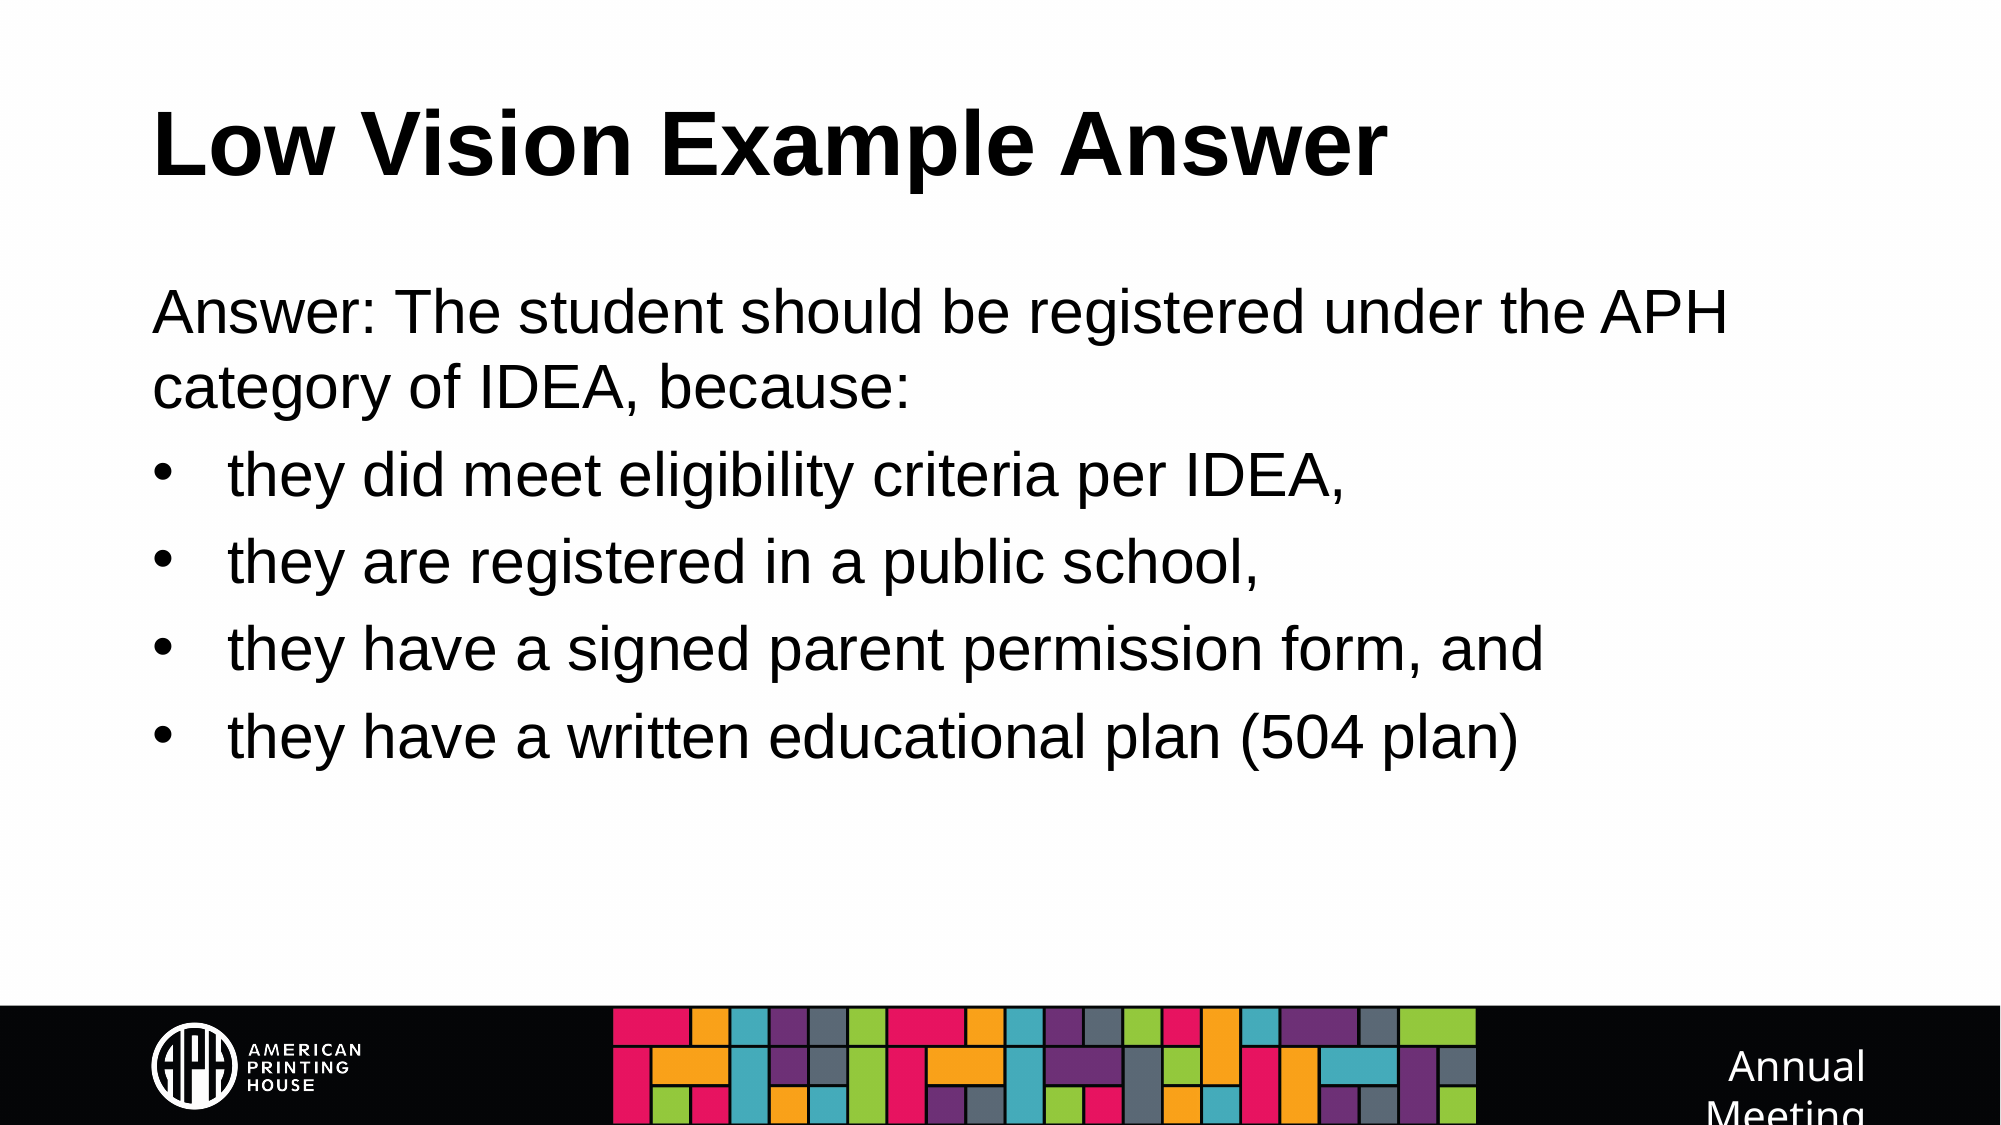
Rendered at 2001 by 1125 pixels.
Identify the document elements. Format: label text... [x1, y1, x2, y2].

picture [1821, 1111, 1833, 1125]
list Answer: The student should be registered under the APH category of IDEA, because: they did meet eligibility criteria per IDEA, they are registered in a public school, they have a signed parent permission form, and they have a written educational plan (504 plan) [137, 263, 1902, 951]
picture [0, 0, 2001, 1125]
title Low Vision Example Answer [137, 59, 1863, 232]
picture [1711, 1105, 1719, 1125]
picture [1748, 1111, 1760, 1118]
picture [1846, 1111, 1858, 1125]
picture [1771, 1111, 1783, 1118]
picture [1727, 1107, 1734, 1125]
